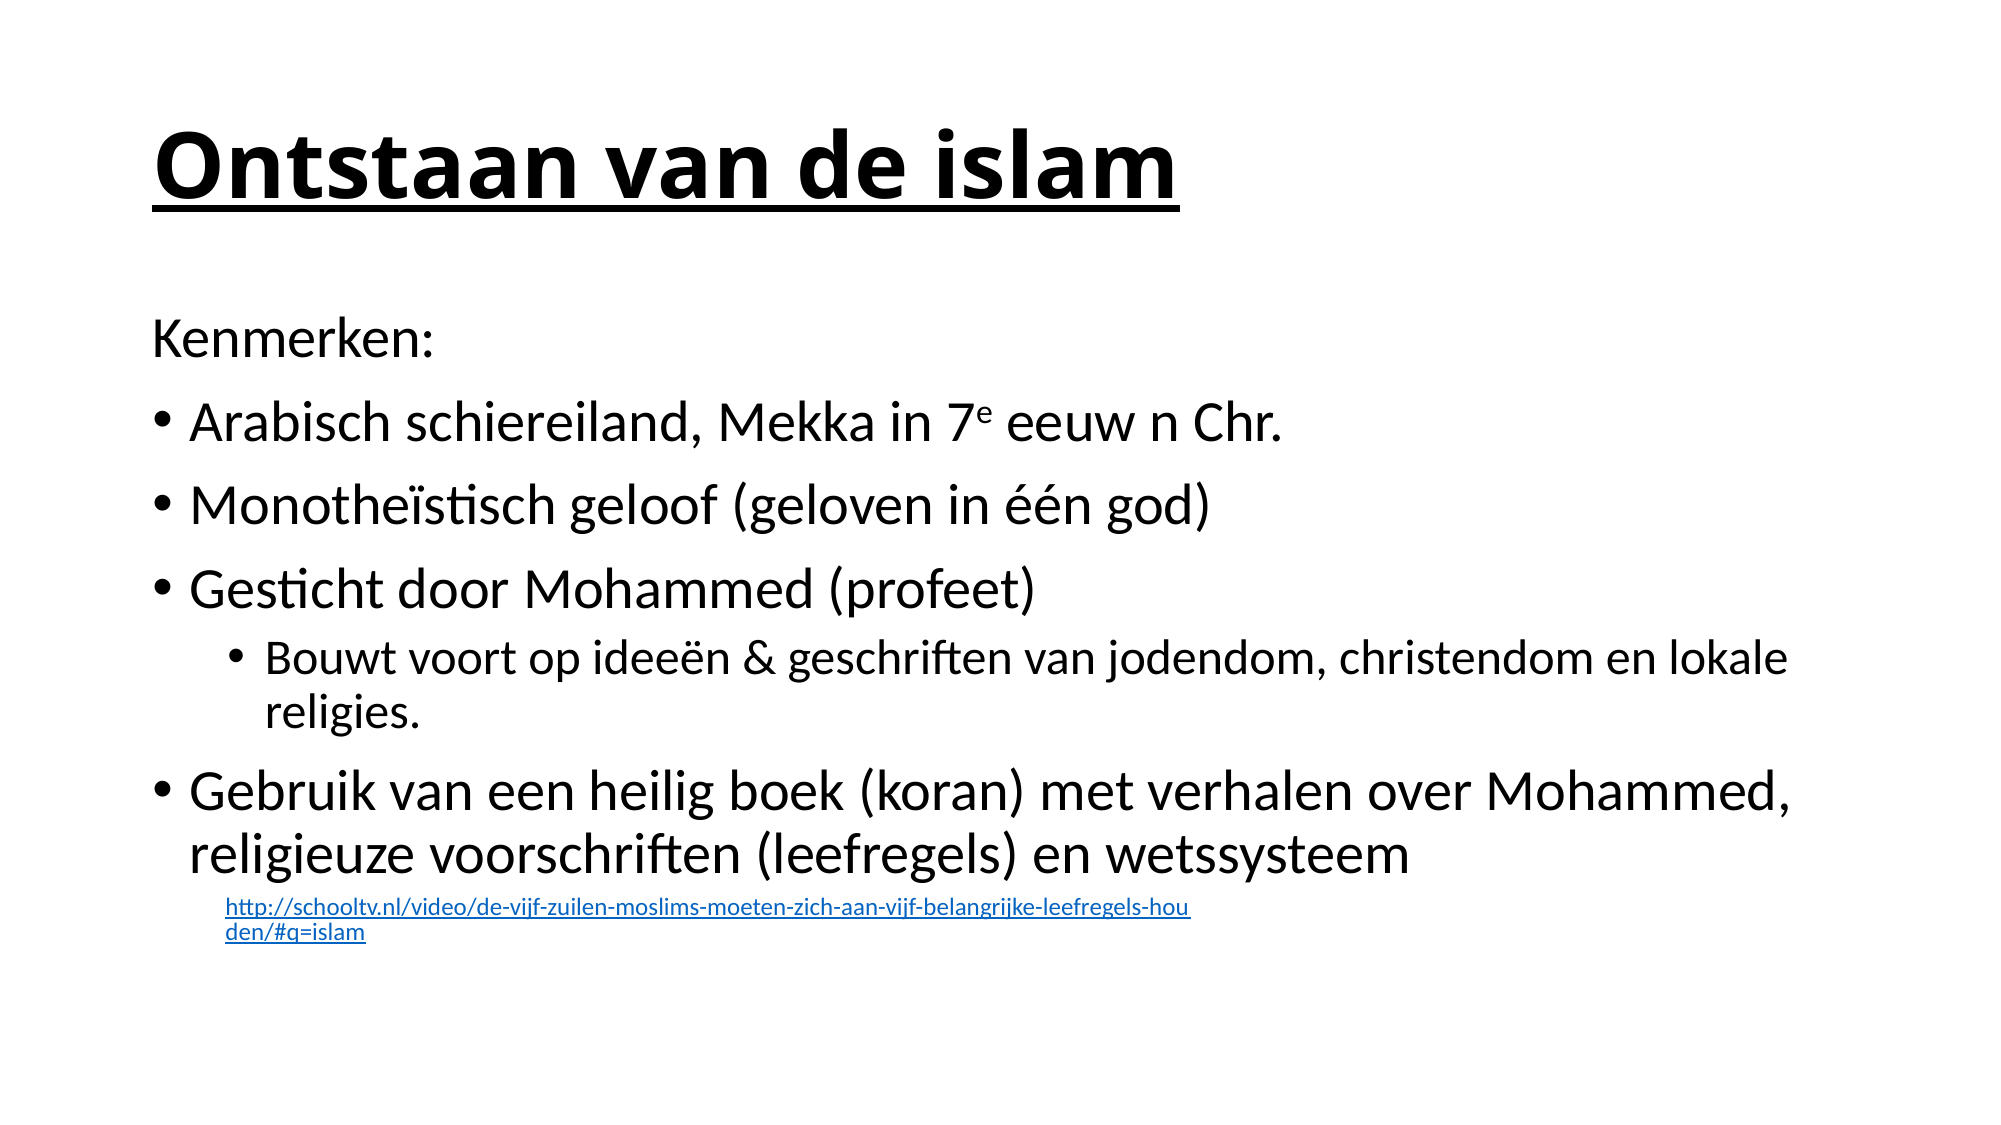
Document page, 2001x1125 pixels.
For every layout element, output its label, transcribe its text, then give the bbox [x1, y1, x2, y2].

title Ontstaan van de islam [137, 59, 1863, 278]
text_box http://schooltv.nl/video/de-vijf-zuilen-moslims-moeten-zich-aan-vijf-belangrijke-leefregels-houden/#q=islam [210, 883, 1211, 929]
list Kenmerken: Arabisch schiereiland, Mekka in 7e eeuw n Chr. Monotheïstisch geloof (geloven in één god) Gesticht door Mohammed (profeet) Bouwt voort op ideeën & geschriften van jodendom, christendom en lokale religies. Gebruik van een heilig boek (koran) met verhalen over Mohammed, religieuze voorschriften (leefregels) en wetssysteem [137, 299, 1863, 1014]
